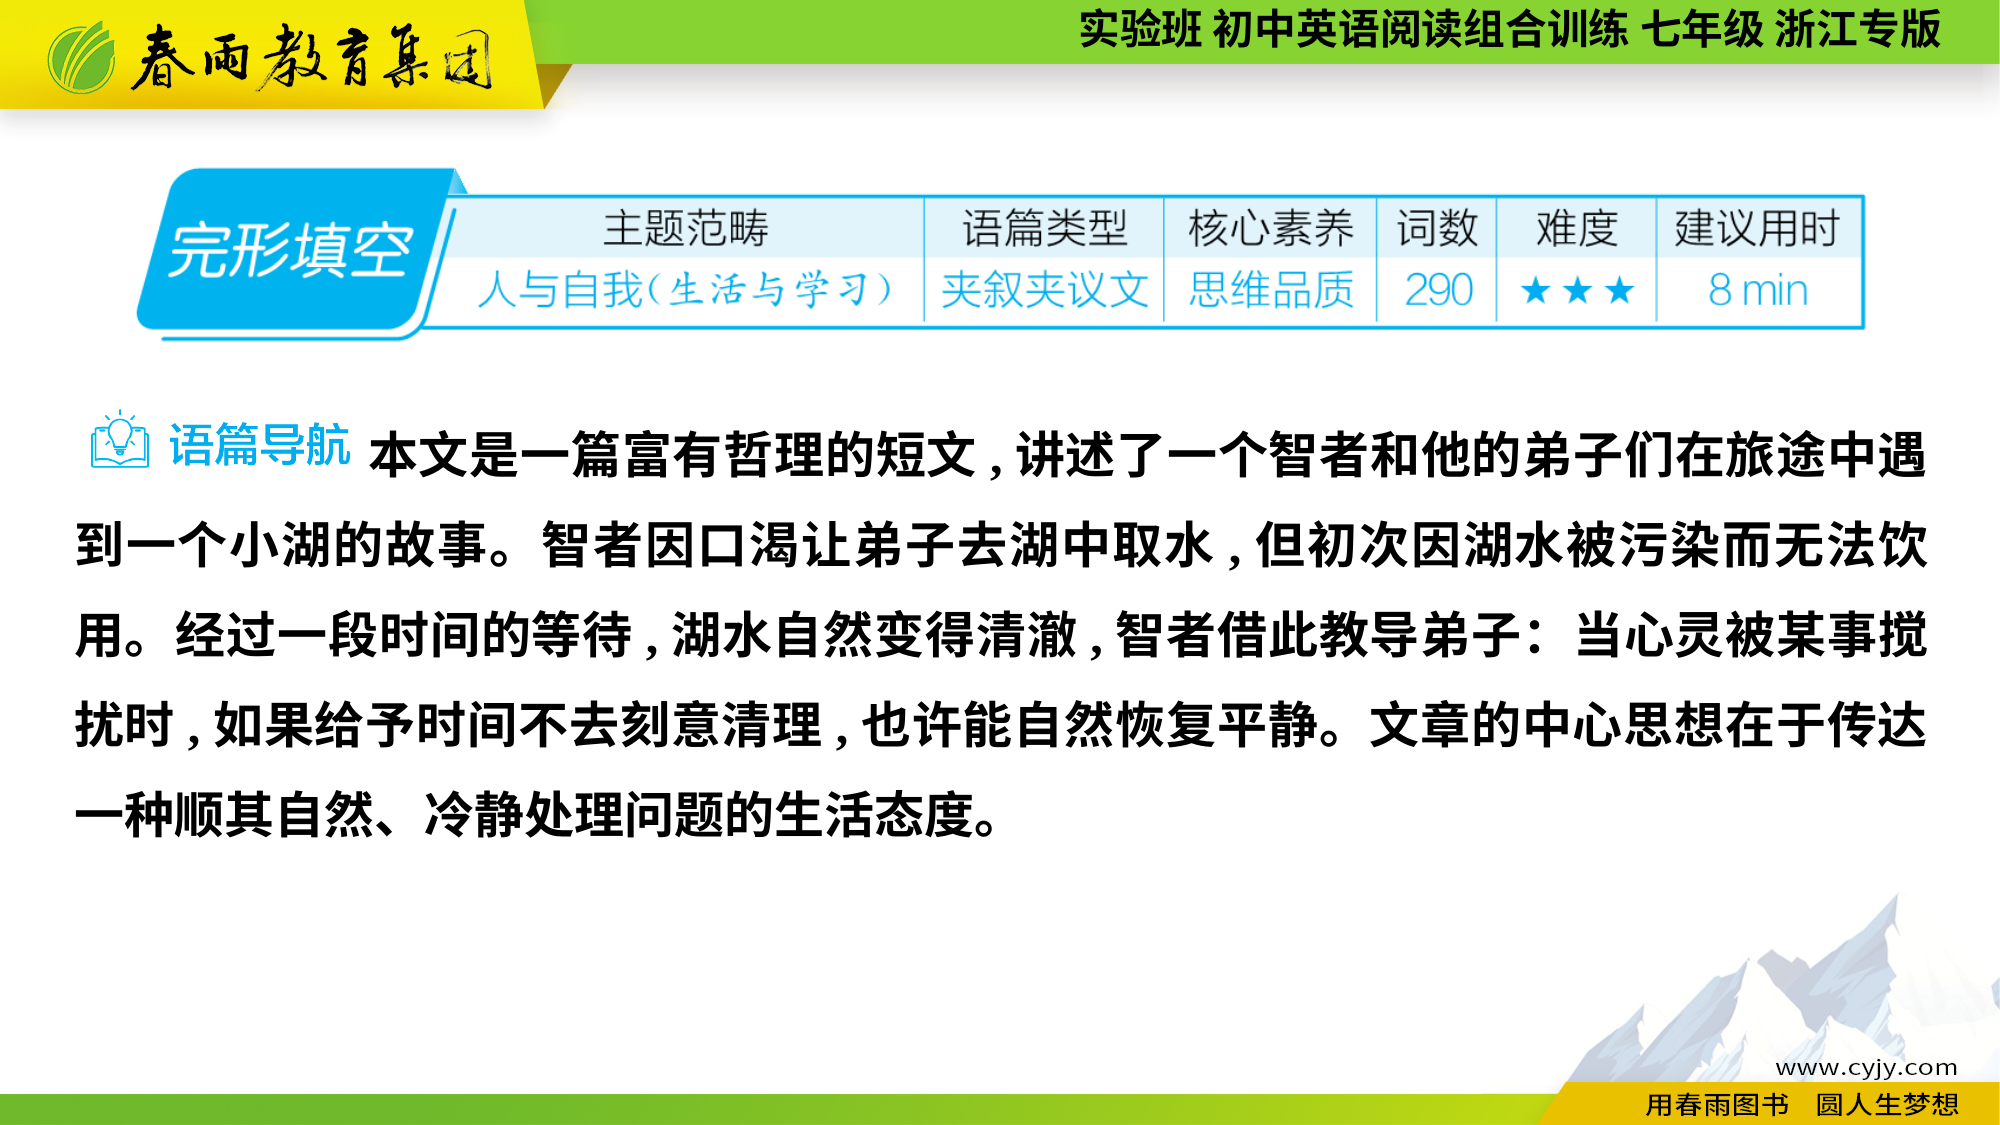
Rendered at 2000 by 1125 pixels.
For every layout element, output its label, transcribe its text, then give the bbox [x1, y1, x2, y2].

list 本文是一篇富有哲理的短文,讲述了一个智者和他的弟子们在旅途中遇到一个小湖的故事。智者因口渴让弟子去湖中取水,但初次因湖水被污染而无法饮用。经过一段时间的等待,湖水自然变得清澈,智者借此教导弟子：当心灵被某事搅扰时,如果给予时间不去刻意清理,也许能自然恢复平静。文章的中心思想在于传达一种顺其自然、冷静处理问题的生活态度。 [59, 385, 1944, 844]
picture [0, 0, 2000, 1125]
